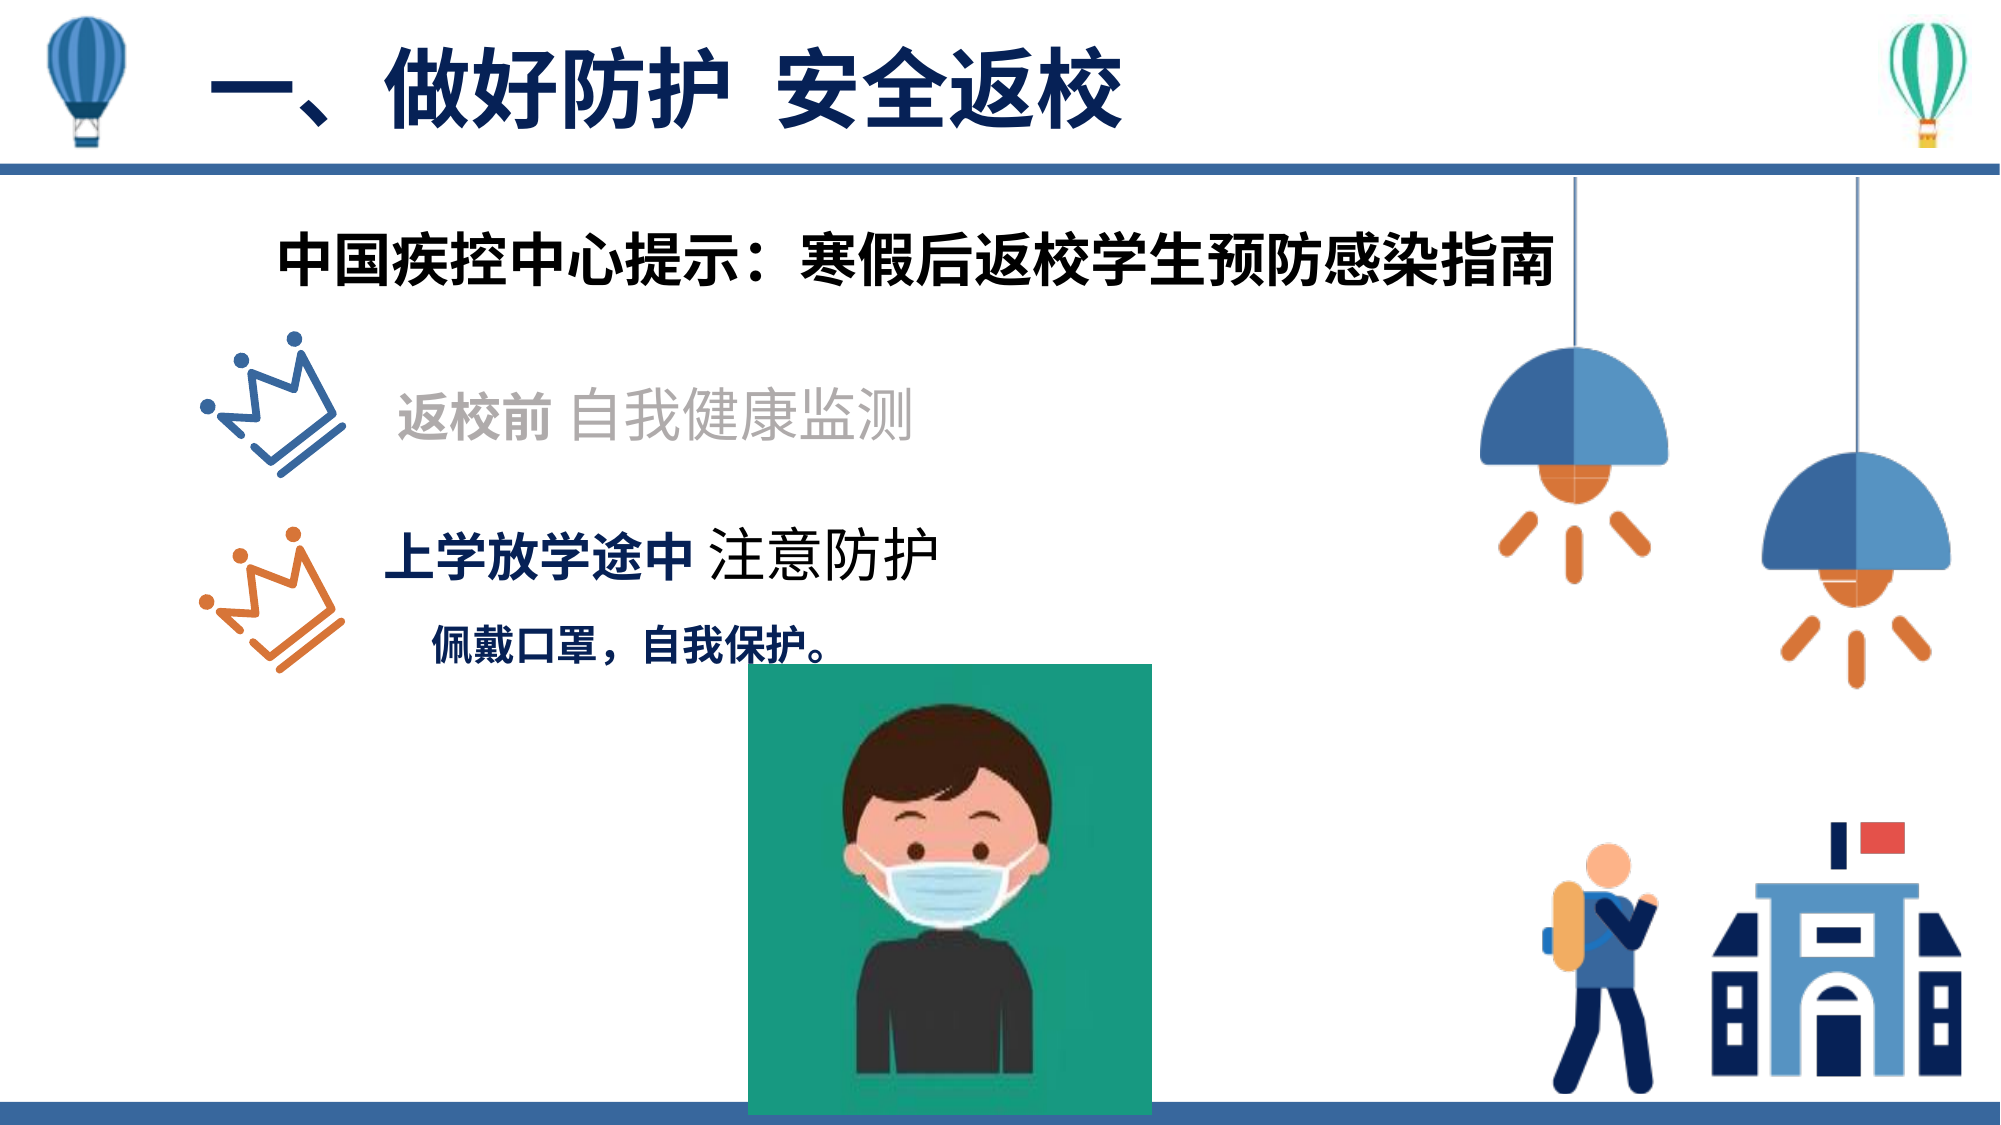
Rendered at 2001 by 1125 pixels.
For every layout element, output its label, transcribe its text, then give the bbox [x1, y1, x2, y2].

picture [34, 0, 160, 170]
text_box 中国疾控中心提示：寒假后返校学生预防感染指南 [260, 215, 1480, 301]
picture [1480, 177, 1962, 1094]
text_box [0, 1101, 2000, 1125]
text_box 返校前 自我健康监测 [382, 371, 947, 456]
picture [748, 664, 1152, 1115]
text_box 佩戴口罩，自我保护。 [416, 596, 1296, 677]
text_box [211, 536, 337, 662]
picture [1878, 14, 1972, 148]
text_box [212, 340, 339, 467]
text_box [0, 163, 2000, 176]
text_box 一、做好防护 安全返校 [194, 26, 1592, 146]
text_box 上学放学途中 注意防护 [368, 510, 972, 596]
